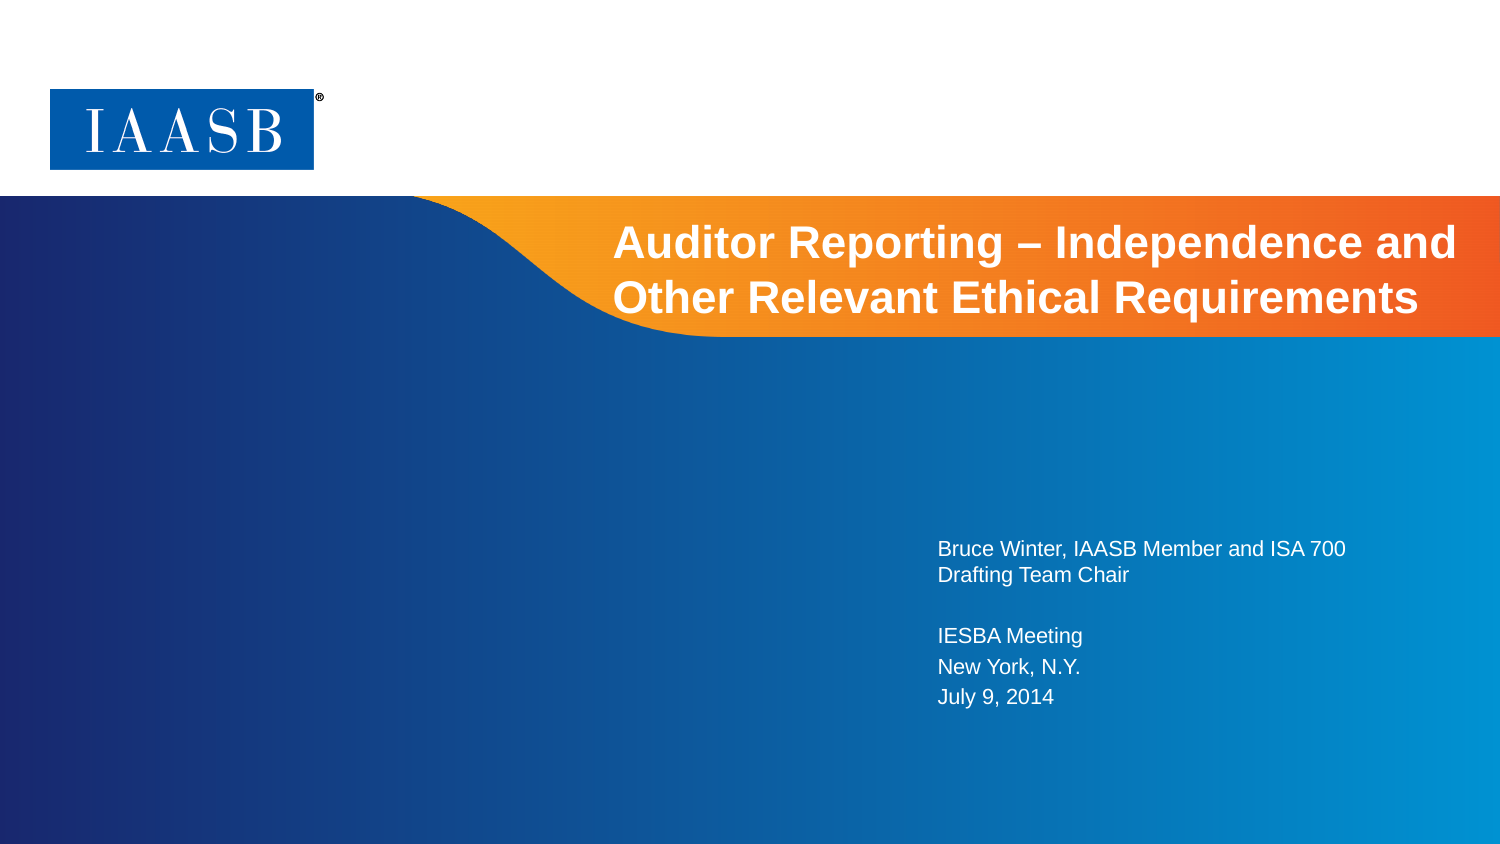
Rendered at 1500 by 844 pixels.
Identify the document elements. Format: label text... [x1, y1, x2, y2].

picture [412, 196, 1500, 337]
subtitle Bruce Winter, IAASB Member and ISA 700 Drafting Team Chair IESBA Meeting New York, N.Y. July 9, 2014 [937, 534, 1416, 710]
picture [50, 89, 324, 170]
title Auditor Reporting – Independence and Other Relevant Ethical Requirements [612, 206, 1500, 329]
